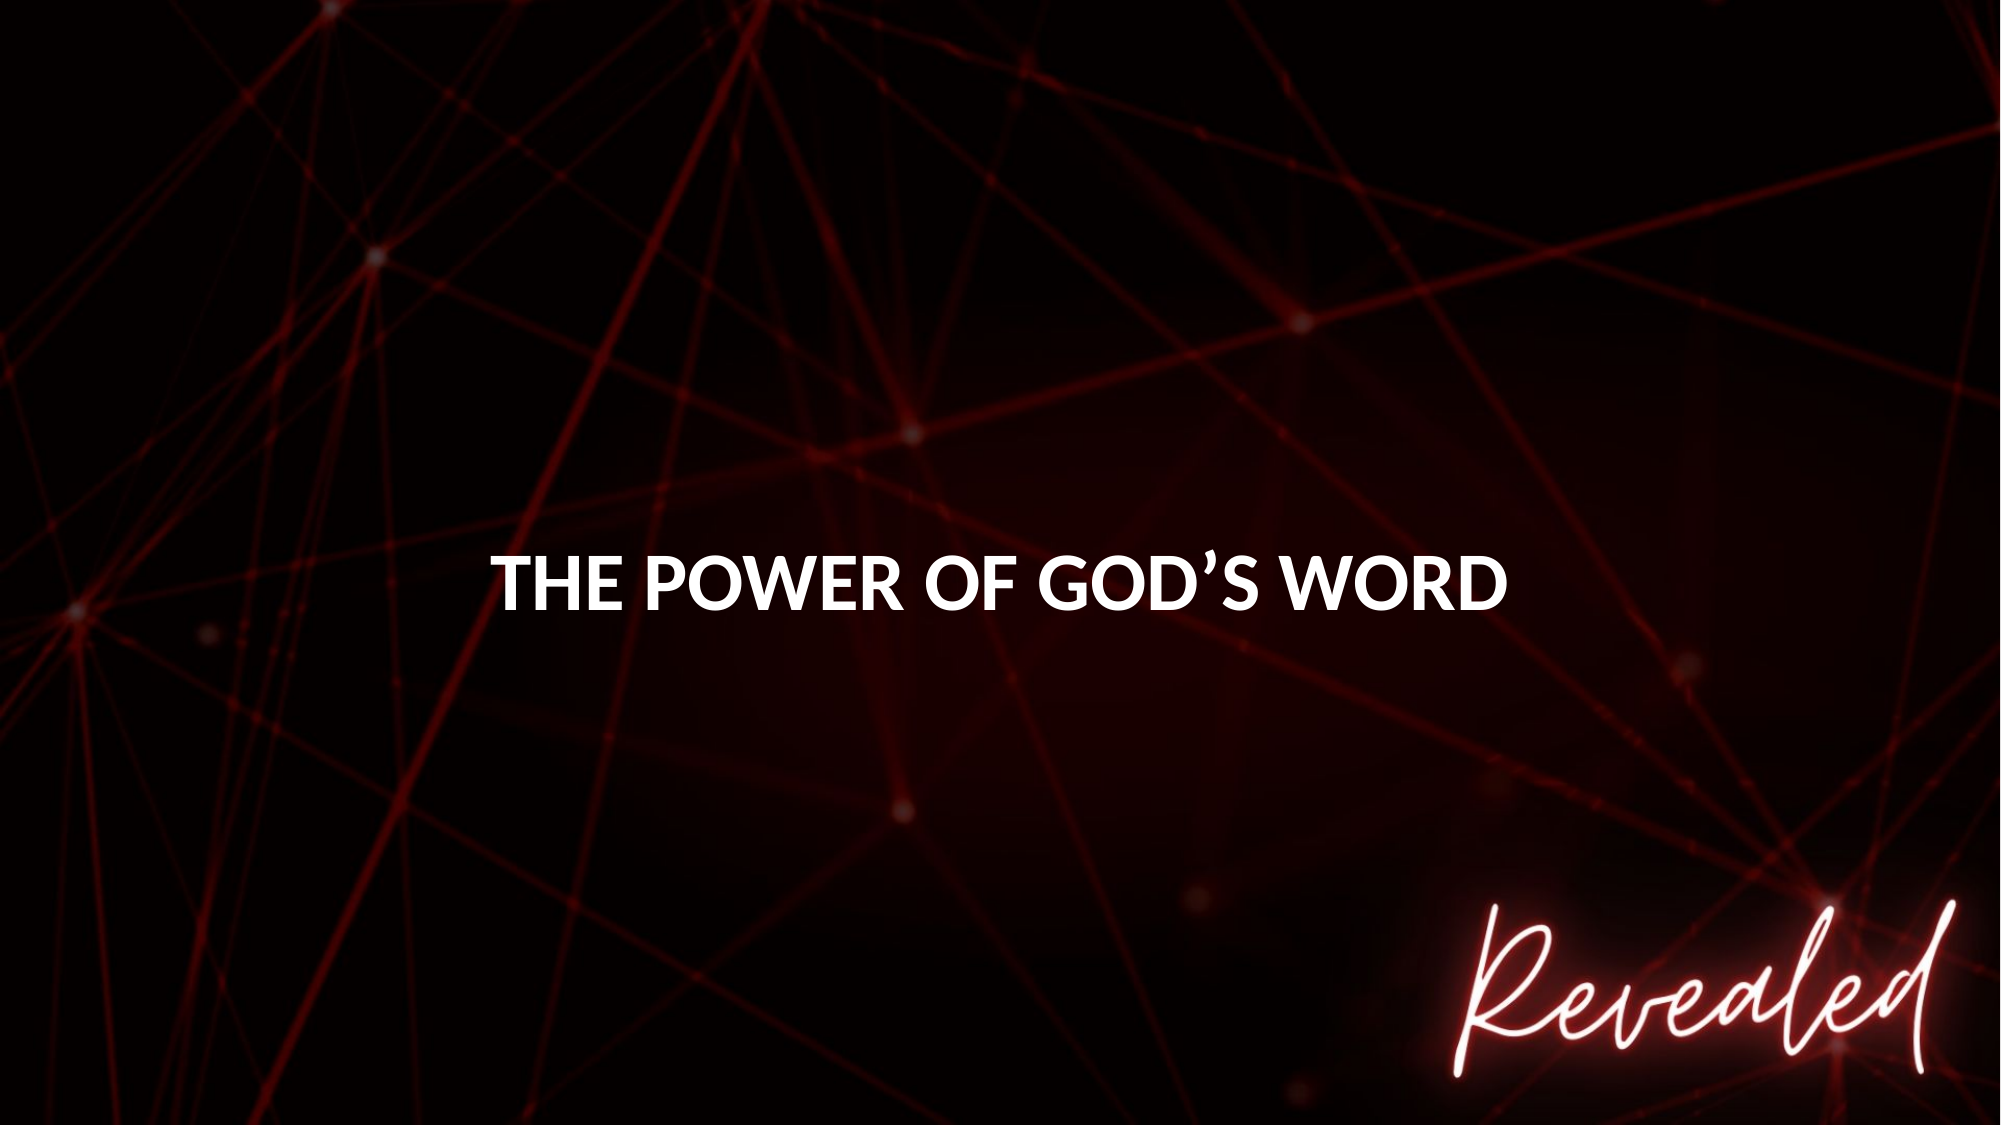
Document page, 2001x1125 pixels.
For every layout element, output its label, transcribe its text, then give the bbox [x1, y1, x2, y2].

list THE POWER OF GOD’S WORD [137, 299, 1863, 1014]
picture [0, 0, 2001, 1125]
